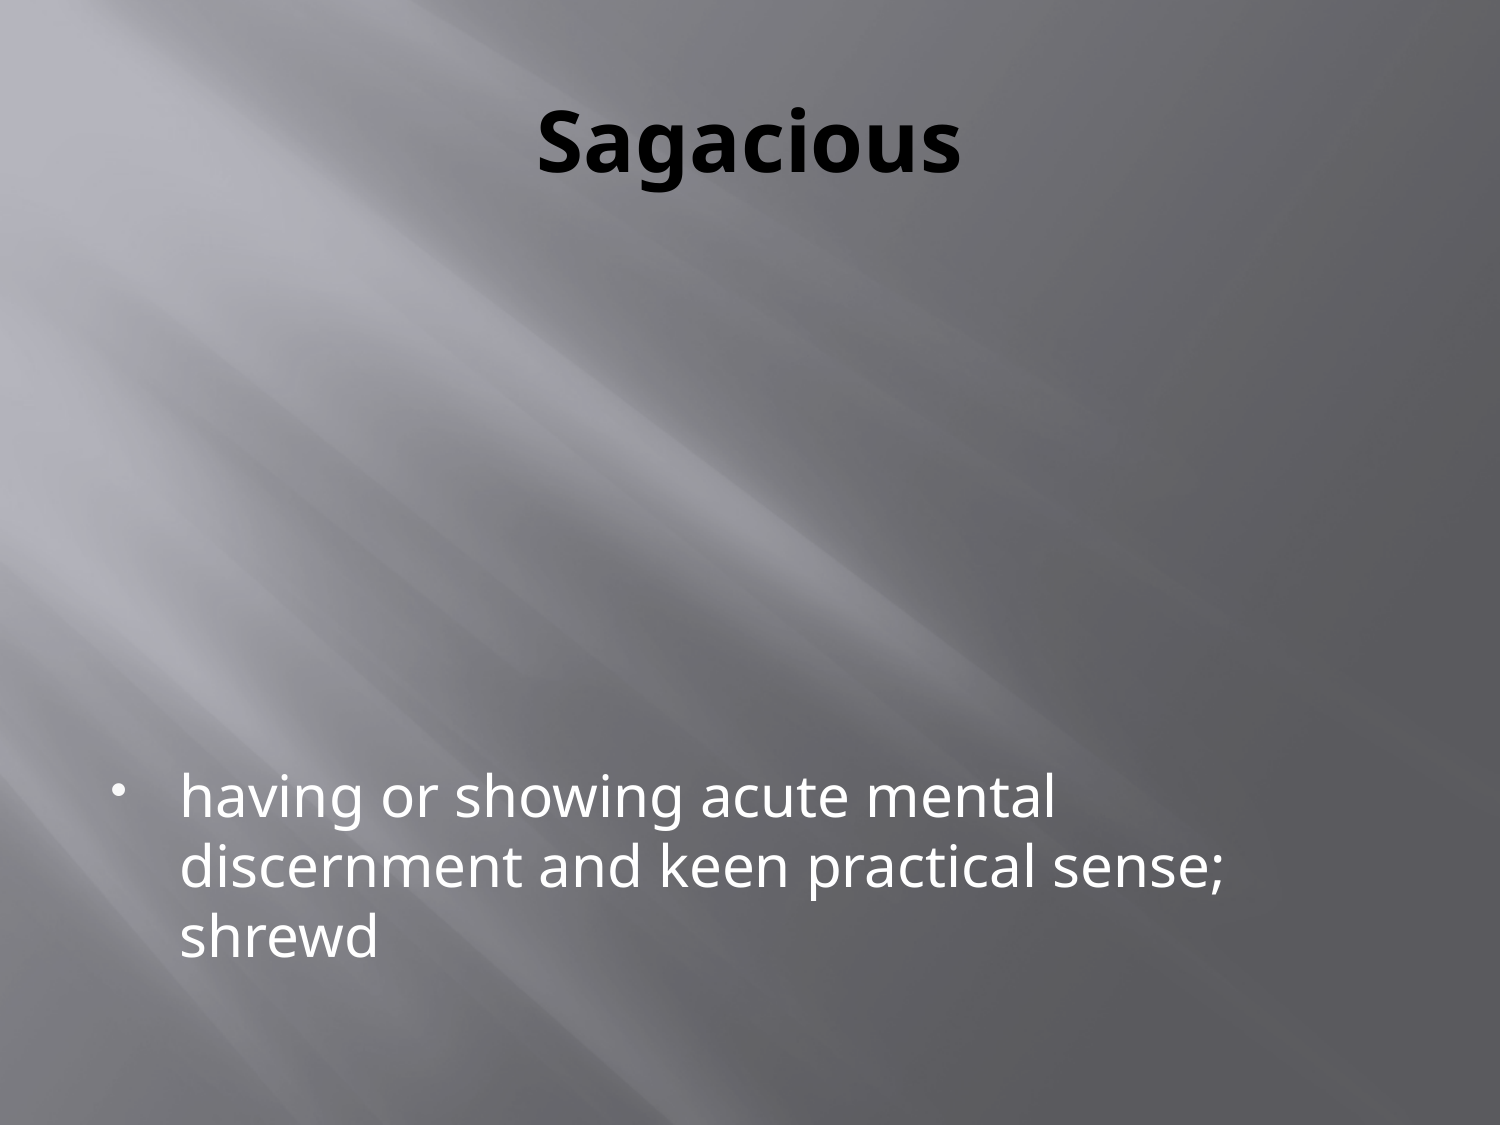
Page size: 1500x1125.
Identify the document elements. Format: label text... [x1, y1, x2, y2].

title Sagacious [75, 45, 1425, 233]
list having or showing acute mental discernment and keen practical sense; shrewd [75, 262, 1425, 1035]
